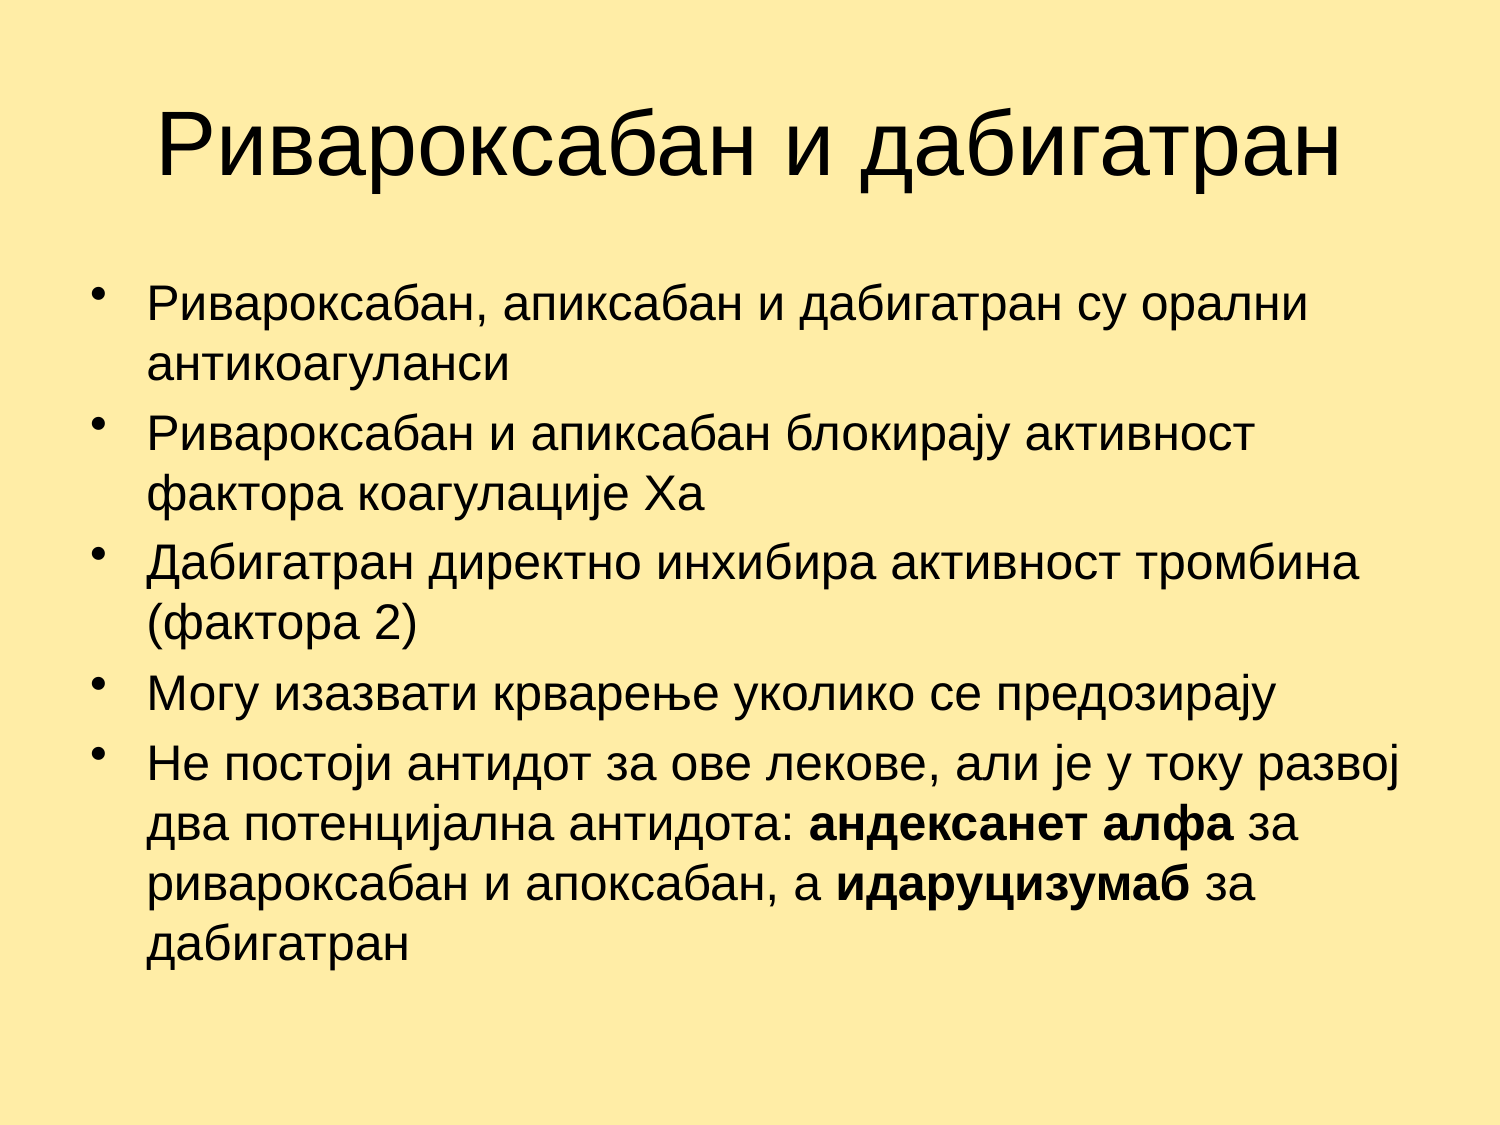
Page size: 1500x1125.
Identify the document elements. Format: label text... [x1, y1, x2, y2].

list Ривароксабан, апиксабан и дабигатран су орални антикоагуланси Ривароксабан и апиксабан блокирају активност фактора коагулације Ха Дабигатран директно инхибира активност тромбина (фактора 2) Могу изазвати крварење уколико се предозирају Не постоји антидот за ове лекове, али је у току развој два потенцијална антидота: андексанет алфа за ривароксабан и апоксабан, а идаруцизумаб за дабигатран [74, 262, 1426, 1006]
title Ривароксабан и дабигатран [74, 44, 1426, 233]
